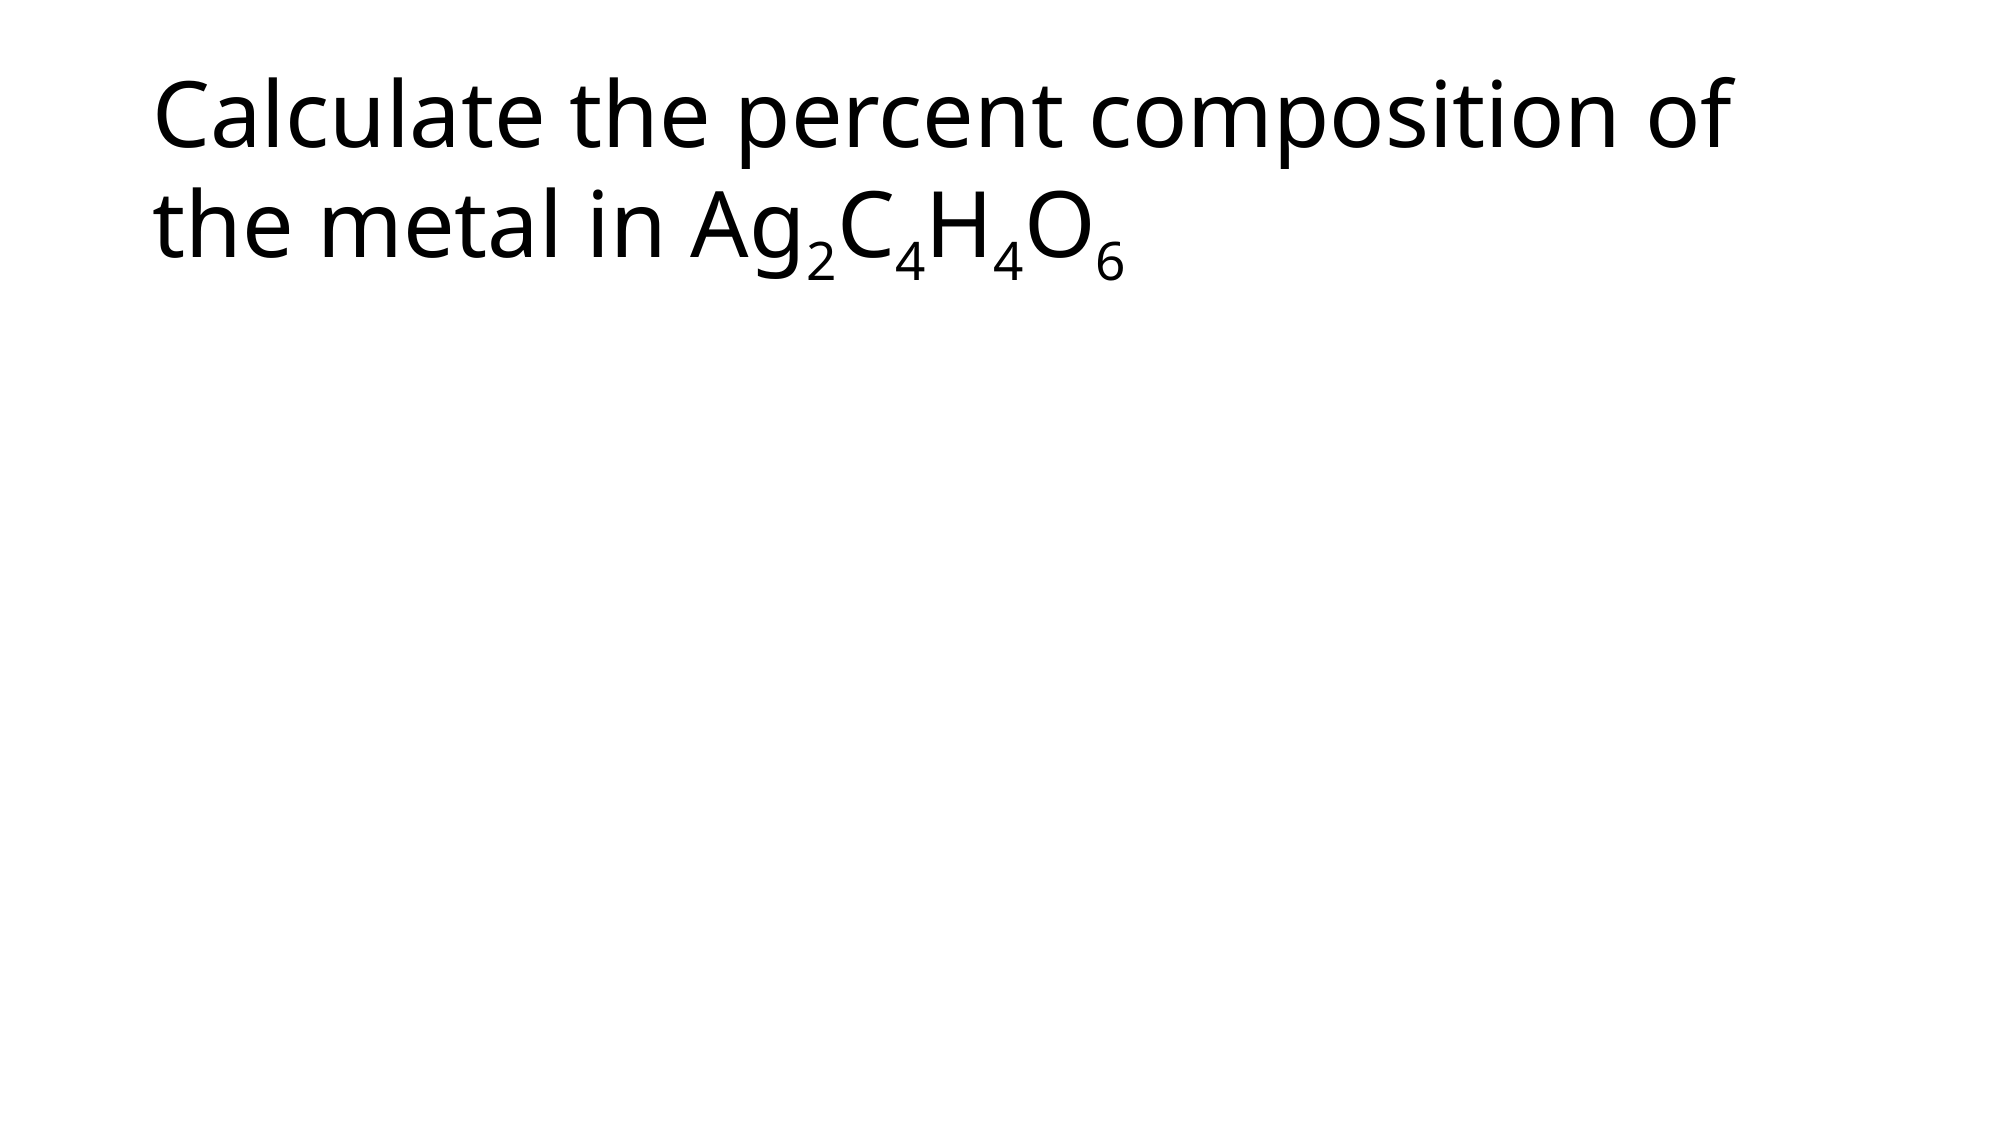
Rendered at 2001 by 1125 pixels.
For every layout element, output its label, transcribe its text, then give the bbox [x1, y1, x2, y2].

title Calculate the percent composition of the metal in Ag2C4H4O6 [137, 59, 1863, 289]
